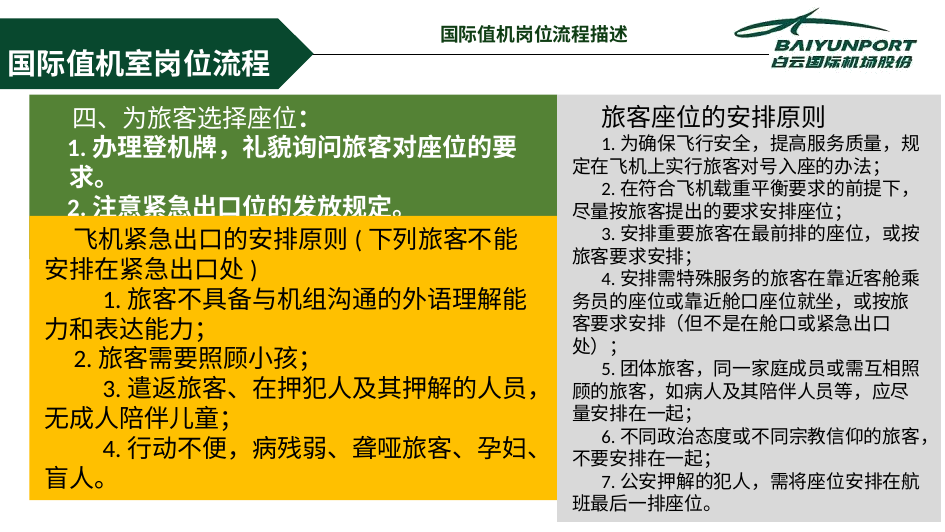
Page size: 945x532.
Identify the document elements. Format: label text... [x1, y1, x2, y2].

text_box 国际值机室岗位流程 [0, 17, 315, 91]
picture [712, 0, 945, 78]
text_box 国际值机岗位流程描述 [284, 18, 712, 49]
text_box 旅客座位的安排原则 1.为确保飞行安全，提高服务质量，规定在飞机上实行旅客对号入座的办法； 2.在符合飞机载重平衡要求的前提下，尽量按旅客提出的要求安排座位； 3.安排重要旅客在最前排的座位，或按旅客要求安排； 4.安排需特殊服务的旅客在靠近客舱乘务员的座位或靠近舱口座位就坐，或按旅客要求安排（但不是在舱口或紧急出口处）； 5.团体旅客，同一家庭成员或需互相照顾的旅客，如病人及其陪伴人员等，应尽量安排在一起； 6.不同政治态度或不同宗教信仰的旅客，不要安排在一起； 7.公安押解的犯人，需将座位安排在航班最后一排座位。 [557, 94, 941, 522]
text_box 飞机紧急出口的安排原则(下列旅客不能安排在紧急出口处) 1.旅客不具备与机组沟通的外语理解能力和表达能力； 2.旅客需要照顾小孩； 3.遣返旅客、在押犯人及其押解的人员，无成人陪伴儿童； 4.行动不便，病残弱、聋哑旅客、孕妇、盲人。 [29, 215, 557, 501]
text_box 四、为旅客选择座位： 1.办理登机牌，礼貌询问旅客对座位的要求。 2.注意紧急出口位的发放规定。 [29, 94, 557, 215]
